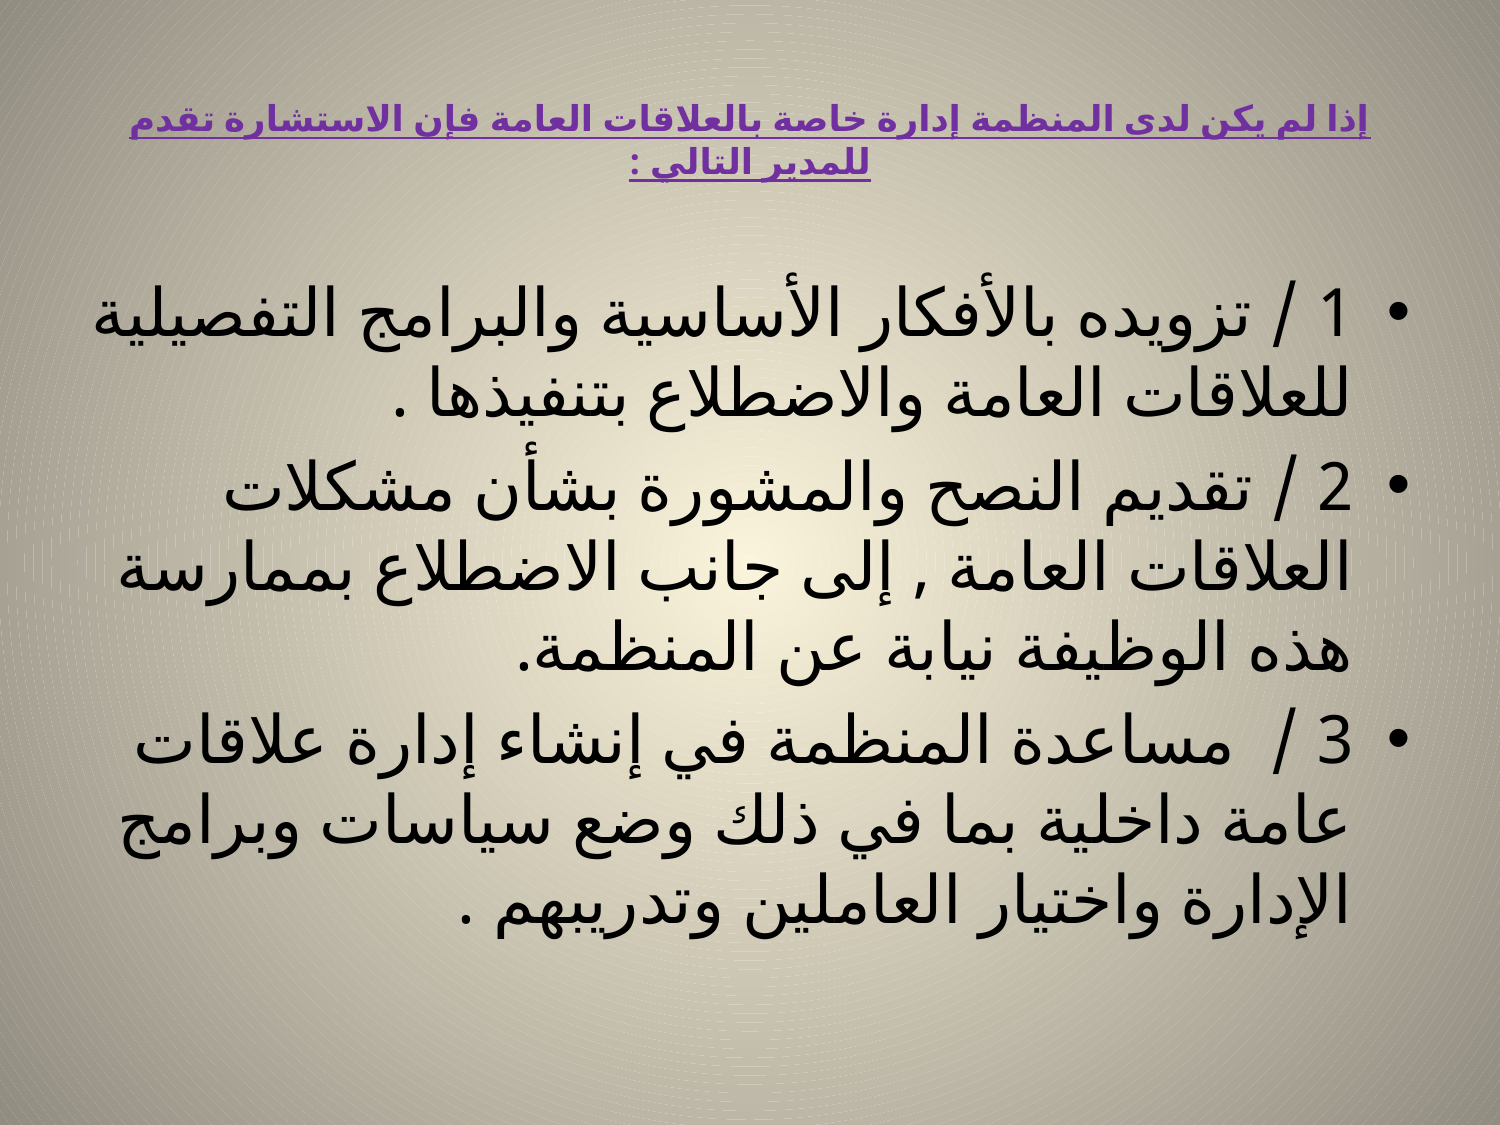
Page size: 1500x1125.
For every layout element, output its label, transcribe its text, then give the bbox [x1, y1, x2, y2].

list 1 / تزويده بالأفكار الأساسية والبرامج التفصيلية للعلاقات العامة والاضطلاع بتنفيذها . 2 / تقديم النصح والمشورة بشأن مشكلات العلاقات العامة , إلى جانب الاضطلاع بممارسة هذه الوظيفة نيابة عن المنظمة. 3 / مساعدة المنظمة في إنشاء إدارة علاقات عامة داخلية بما في ذلك وضع سياسات وبرامج الإدارة واختيار العاملين وتدريبهم . [75, 262, 1425, 1005]
title إذا لم يكن لدى المنظمة إدارة خاصة بالعلاقات العامة فإن الاستشارة تقدم للمدير التالي : [75, 45, 1425, 233]
